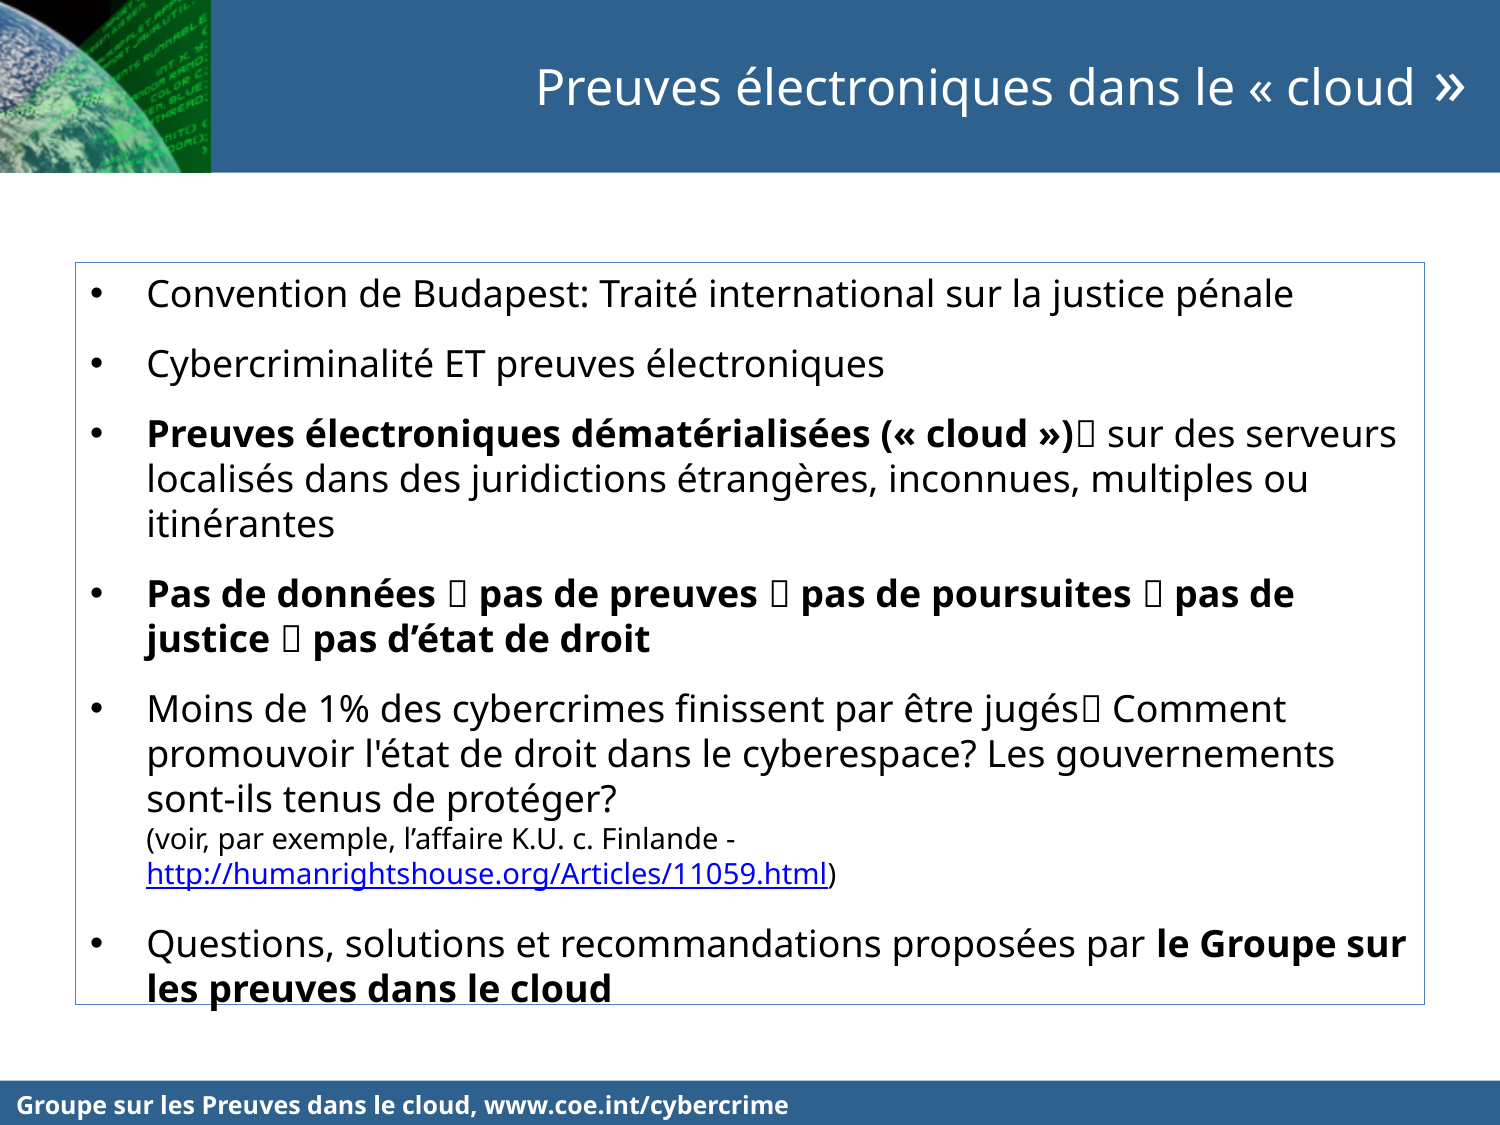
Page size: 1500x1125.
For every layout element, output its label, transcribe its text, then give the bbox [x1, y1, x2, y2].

text_box Groupe sur les Preuves dans le cloud, www.coe.int/cybercrime -9 - - [1, 1082, 1500, 1125]
list Convention de Budapest: Traité international sur la justice pénale Cybercriminalité ET preuves électroniques Preuves électroniques dématérialisées (« cloud ») sur des serveurs localisés dans des juridictions étrangères, inconnues, multiples ou itinérantes Pas de données  pas de preuves  pas de poursuites  pas de justice  pas d’état de droit Moins de 1% des cybercrimes finissent par être jugés Comment promouvoir l'état de droit dans le cyberespace? Les gouvernements sont-ils tenus de protéger? (voir, par exemple, l’affaire K.U. c. Finlande - http://humanrightshouse.org/Articles/11059.html) Questions, solutions et recommandations proposées par le Groupe sur les preuves dans le cloud [75, 262, 1425, 1005]
text_box [214, 0, 1500, 175]
picture [0, 0, 212, 173]
text_box Preuves électroniques dans le « cloud » [215, 31, 1483, 126]
text_box [0, 1079, 1500, 1125]
